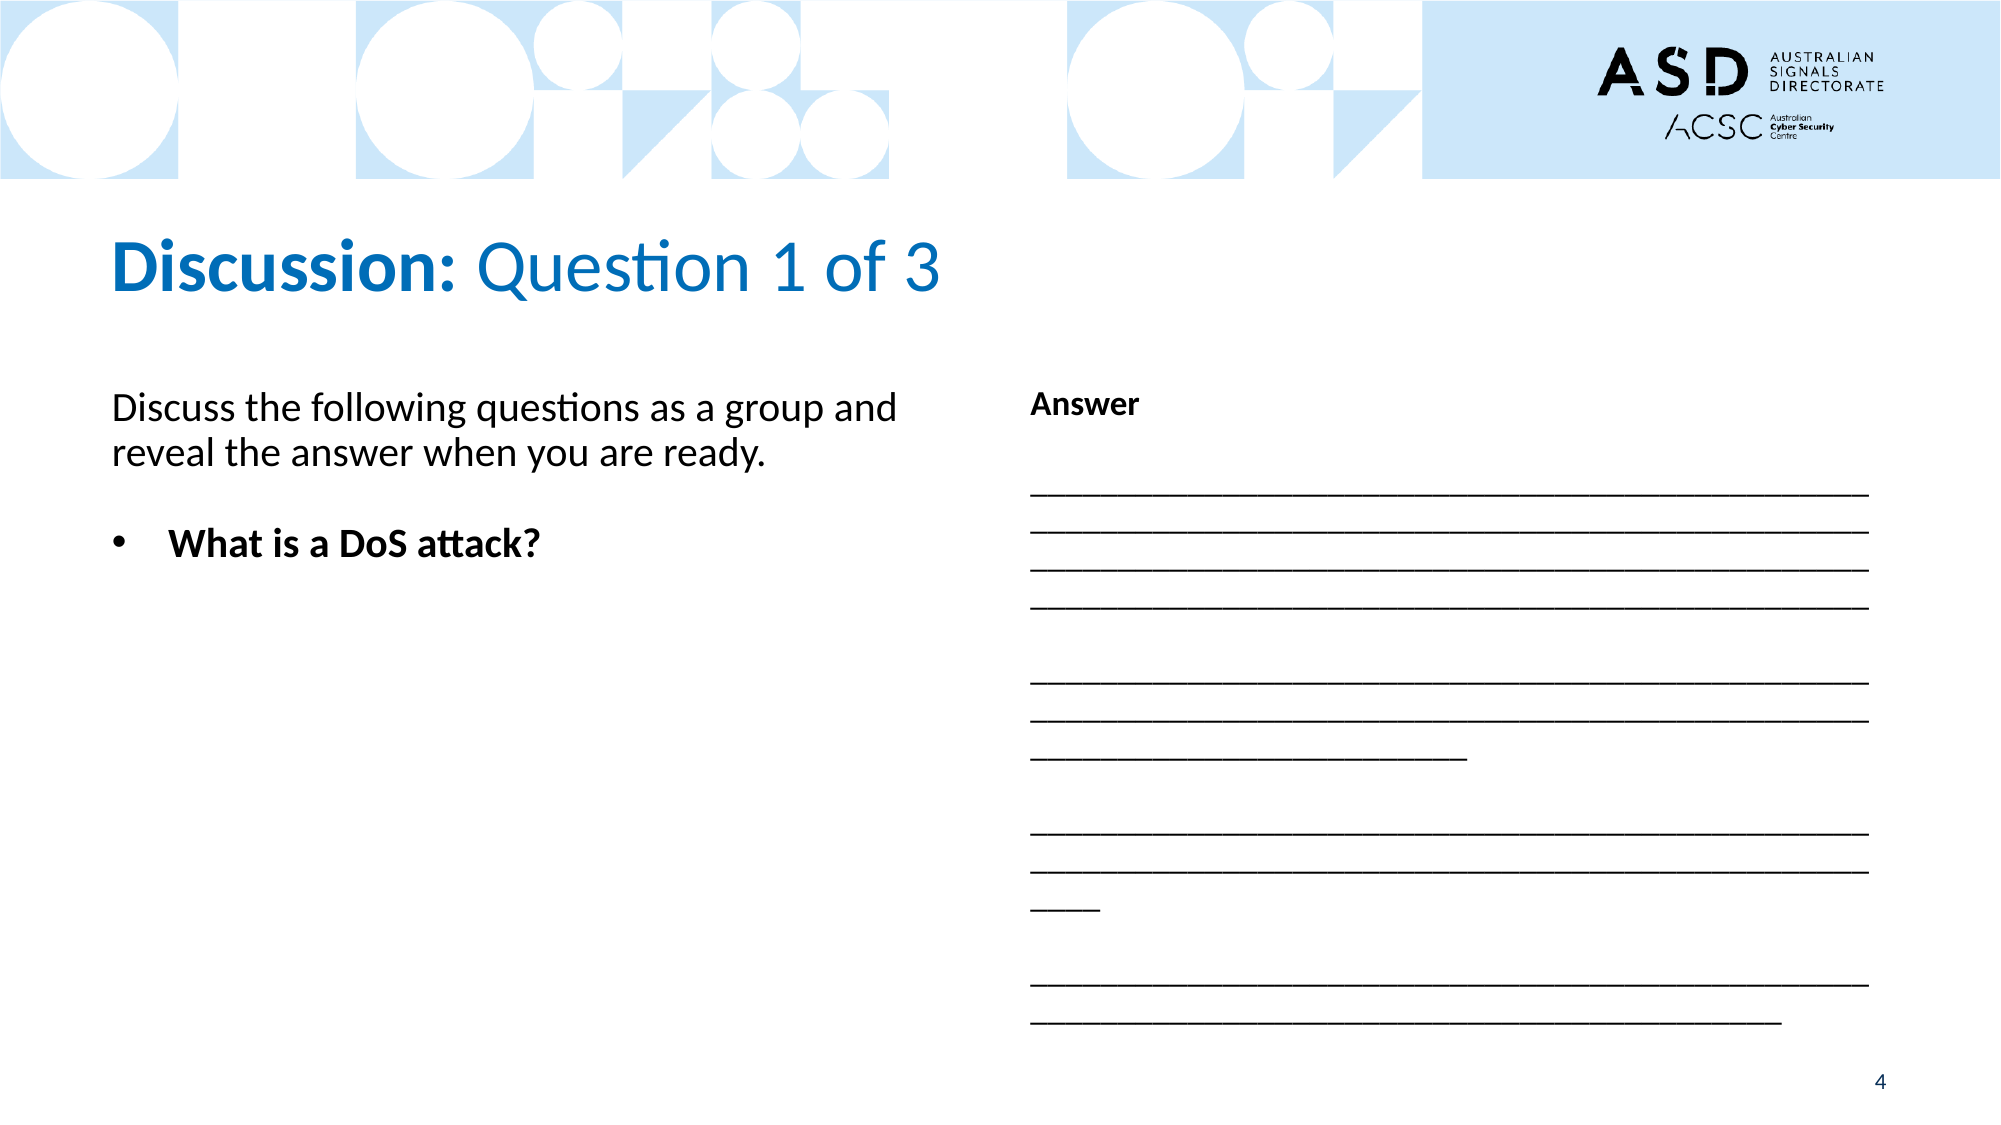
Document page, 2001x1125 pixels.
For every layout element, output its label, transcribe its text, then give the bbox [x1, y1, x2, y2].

list Discuss the following questions as a group and reveal the answer when you are ready. What is a DoS attack? [96, 378, 983, 1007]
title Discussion: Question 1 of 3 [96, 207, 1902, 328]
picture [0, 0, 2001, 179]
slide_number 4 [1799, 1050, 1902, 1111]
list Answer ________________________________________________________________________________________________________________________________________________________________________________________________ _________________________________________________________________________________________________________________________ ____________________________________________________________________________________________________ ___________________________________________________________________________________________ [1015, 378, 1902, 1040]
